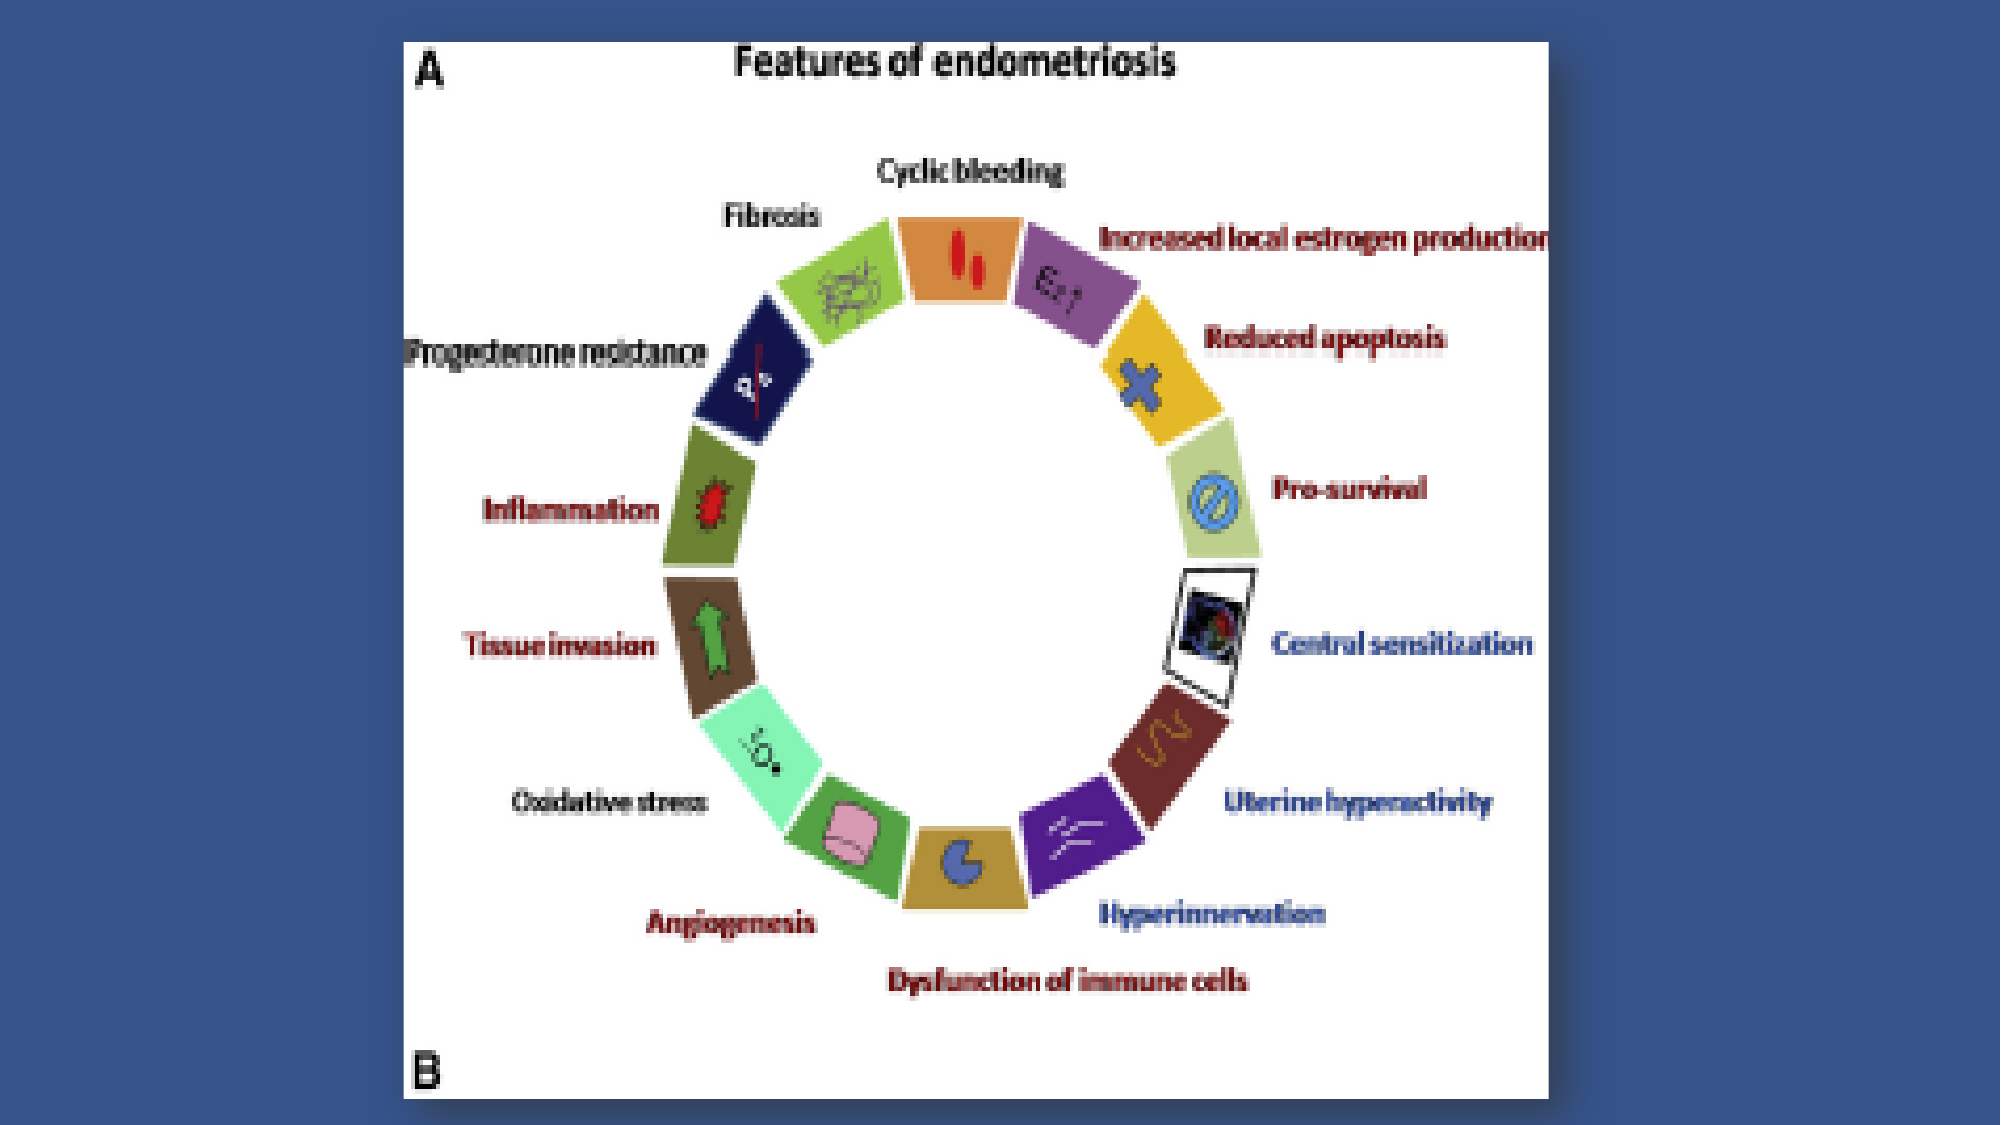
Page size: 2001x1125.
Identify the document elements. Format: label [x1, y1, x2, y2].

picture [403, 42, 1549, 1099]
